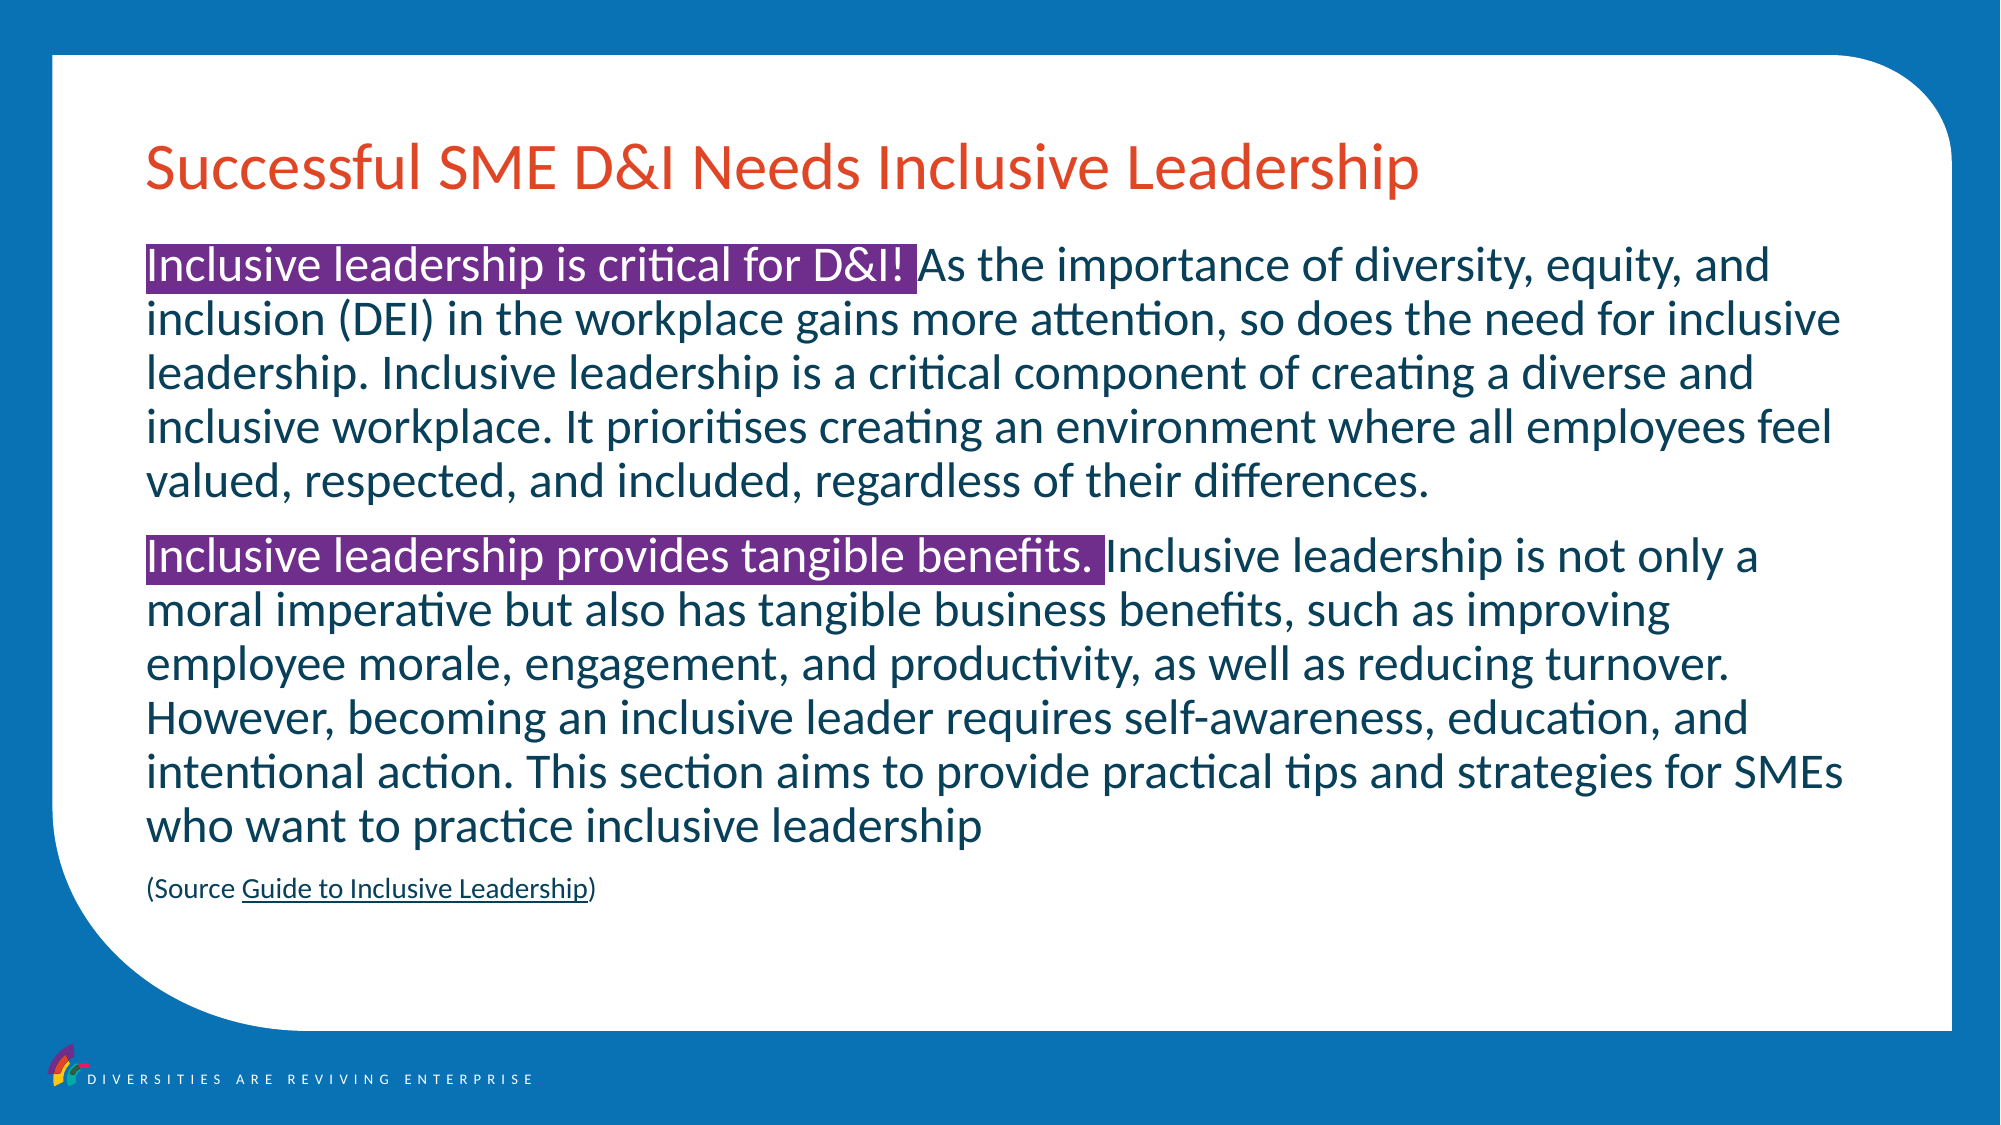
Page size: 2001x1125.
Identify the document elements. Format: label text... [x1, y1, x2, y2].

list Inclusive leadership is critical for D&I! As the importance of diversity, equity, and inclusion (DEI) in the workplace gains more attention, so does the need for inclusive leadership. Inclusive leadership is a critical component of creating a diverse and inclusive workplace. It prioritises creating an environment where all employees feel valued, respected, and included, regardless of their differences. Inclusive leadership provides tangible benefits. Inclusive leadership is not only a moral imperative but also has tangible business benefits, such as improving employee morale, engagement, and productivity, as well as reducing turnover. However, becoming an inclusive leader requires self-awareness, education, and intentional action. This section aims to provide practical tips and strategies for SMEs who want to practice inclusive leadership (Source Guide to Inclusive Leadership) [130, 257, 1869, 863]
list Successful SME D&I Needs Inclusive Leadership [130, 124, 1869, 257]
